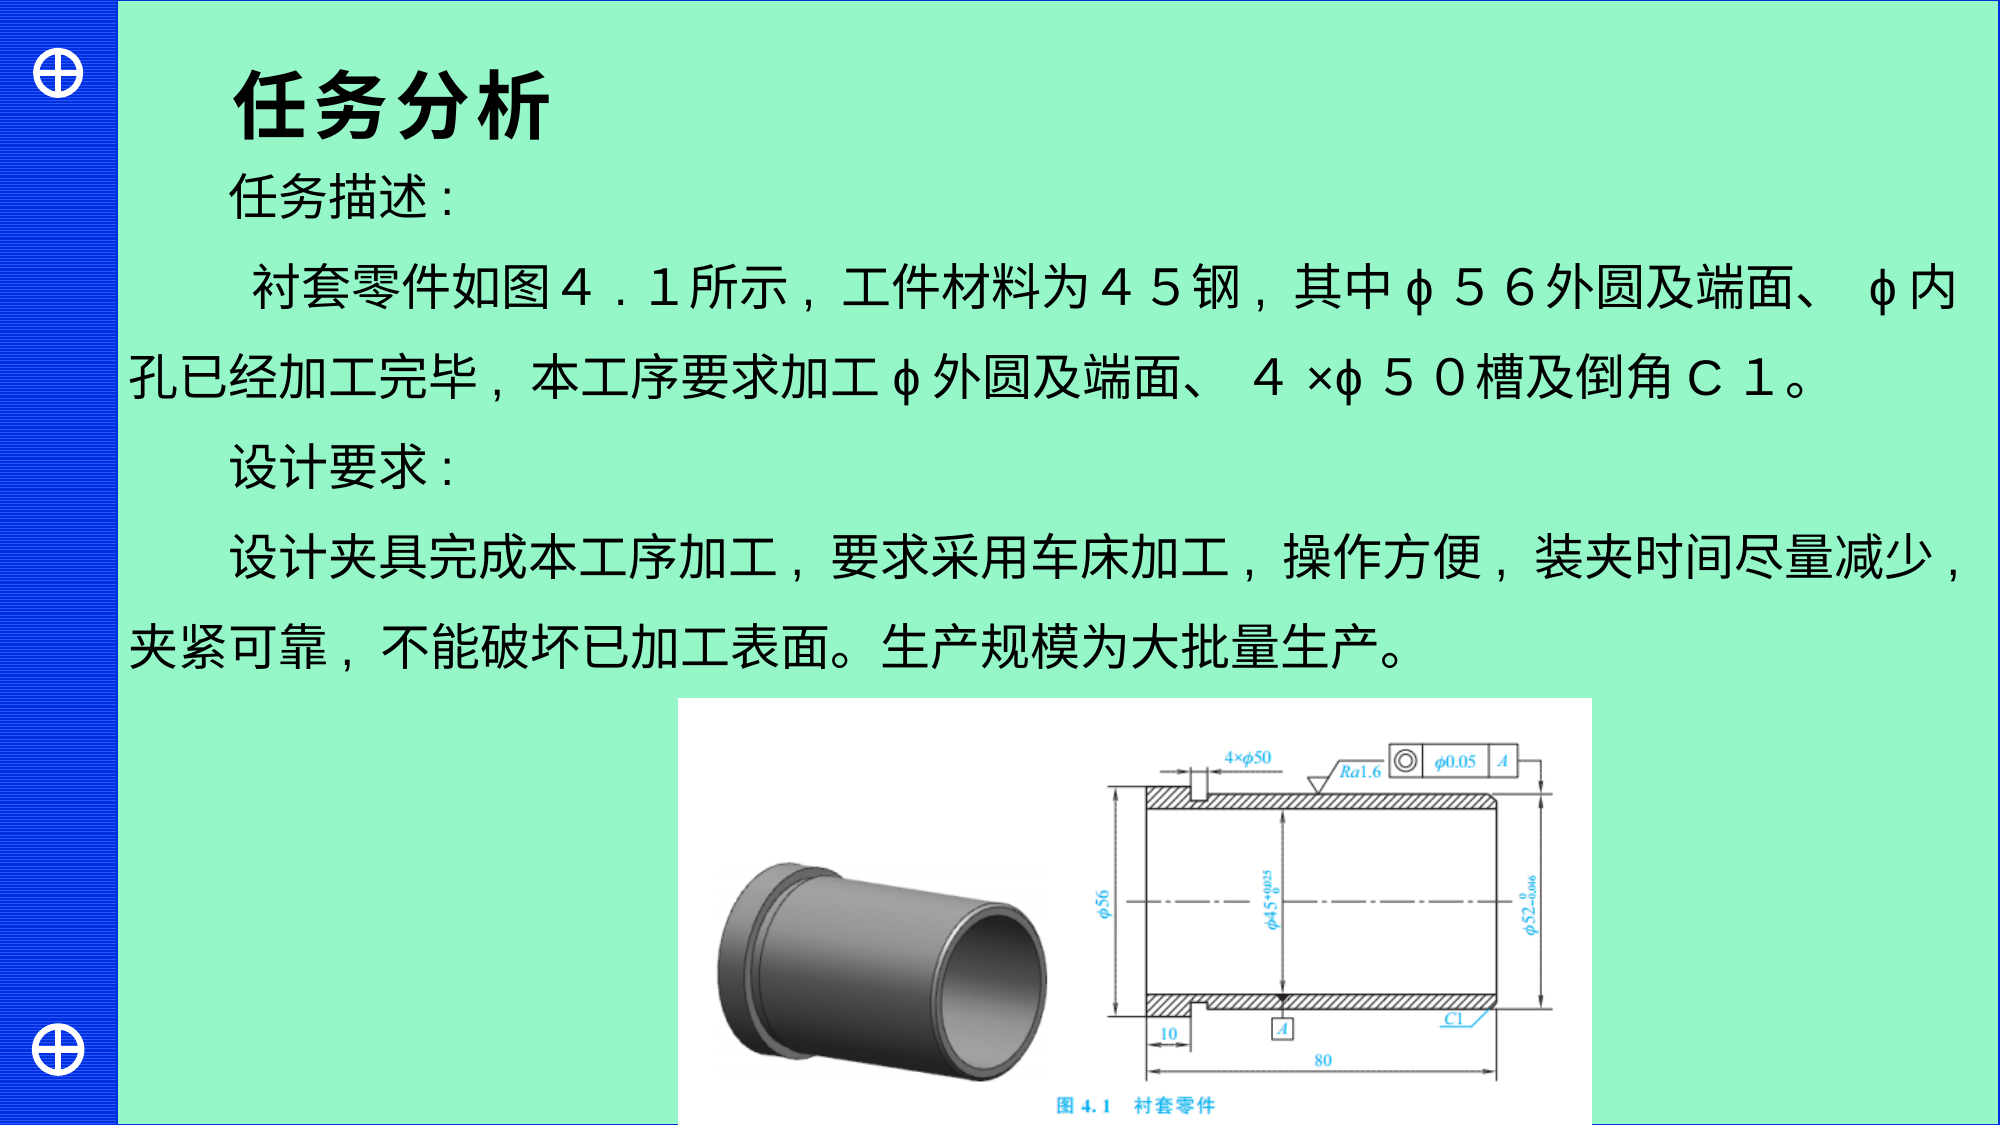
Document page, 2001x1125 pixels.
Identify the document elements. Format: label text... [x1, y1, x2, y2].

picture [678, 698, 1592, 1125]
text_box 任务分析 [153, 35, 1441, 157]
